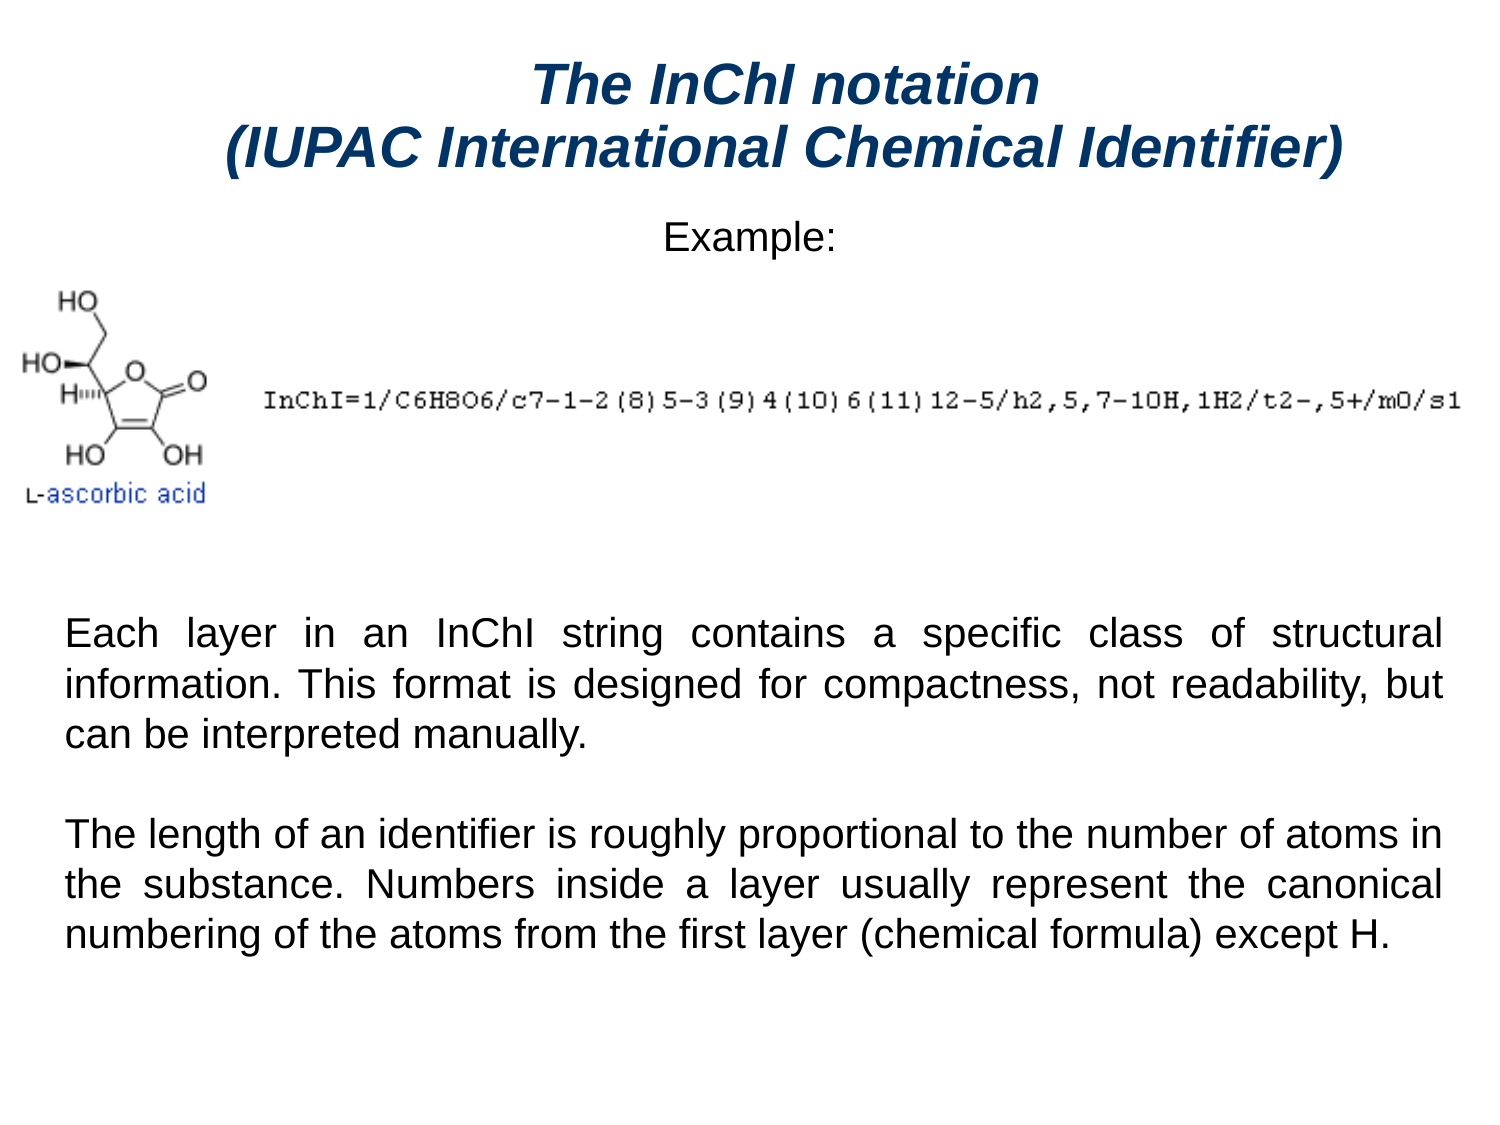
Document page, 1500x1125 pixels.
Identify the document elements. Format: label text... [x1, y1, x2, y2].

text_box Example: [0, 202, 1500, 267]
picture [11, 283, 1471, 516]
text_box Each layer in an InChI string contains a specific class of structural information. This format is designed for compactness, not readability, but can be interpreted manually. The length of an identifier is roughly proportional to the number of atoms in the substance. Numbers inside a layer usually represent the canonical numbering of the atoms from the first layer (chemical formula) except H. [49, 598, 1459, 964]
text_box The InChI notation (IUPAC International Chemical Identifier) [112, 47, 1459, 188]
